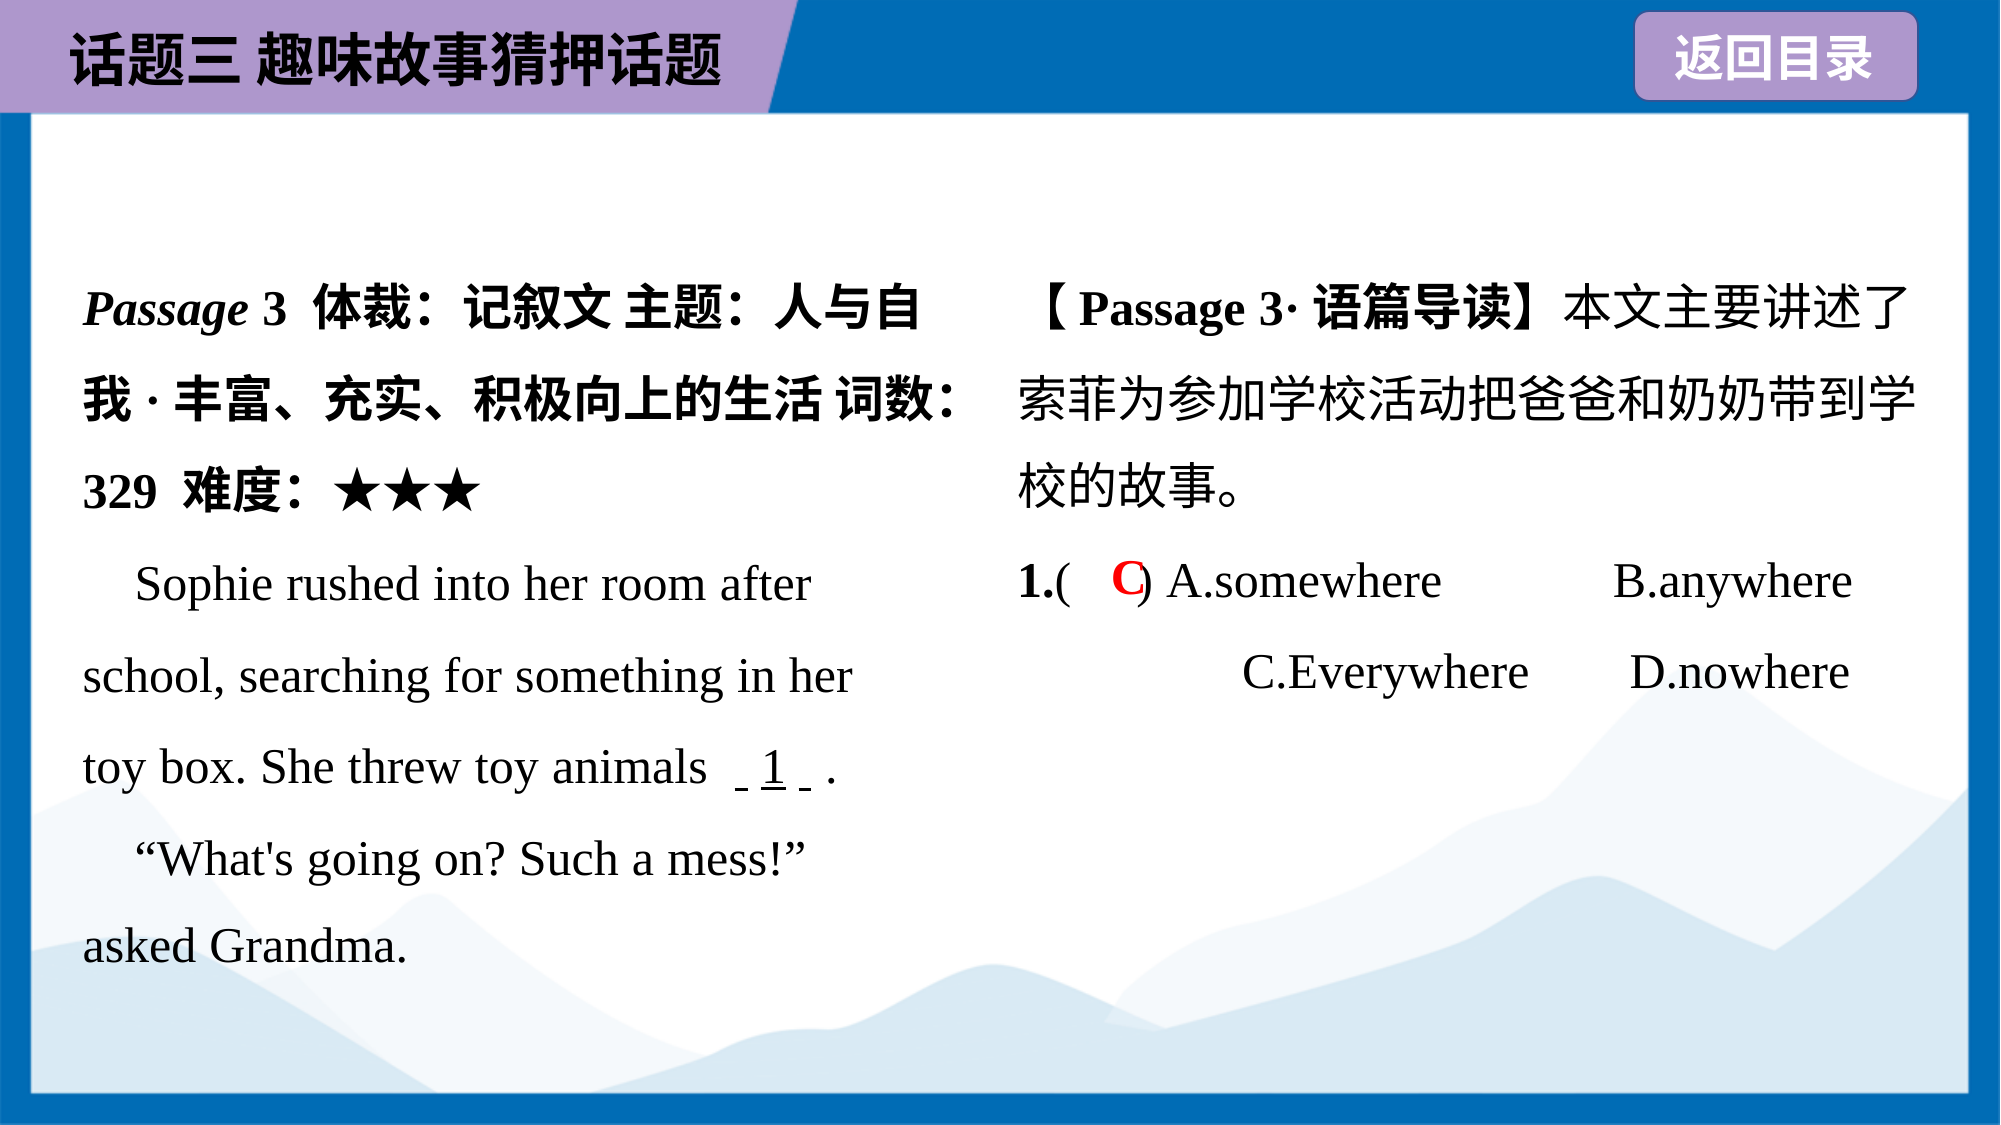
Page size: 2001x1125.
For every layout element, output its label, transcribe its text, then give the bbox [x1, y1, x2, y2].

picture [0, 0, 2000, 1125]
text_box 1.( ) A.somewhere B.anywhere C.Everywhere D.nowhere [1016, 515, 1919, 778]
text_box 【Passage 3·语篇导读】本文主要讲述了 索菲为参加学校活动把爸爸和奶奶带到学 校的故事。 [1016, 243, 1919, 506]
text_box C [1092, 517, 1165, 596]
text_box Passage 3 体裁：记叙文 主题：人与自 我·丰富、充实、积极向上的生活 词数： 329 难度：★★★ Sophie rushed into her room after school, searching for something in her toy box. She threw toy animals . .1. .. “What's going on? Such a mess!” asked Grandma. [82, 243, 984, 964]
